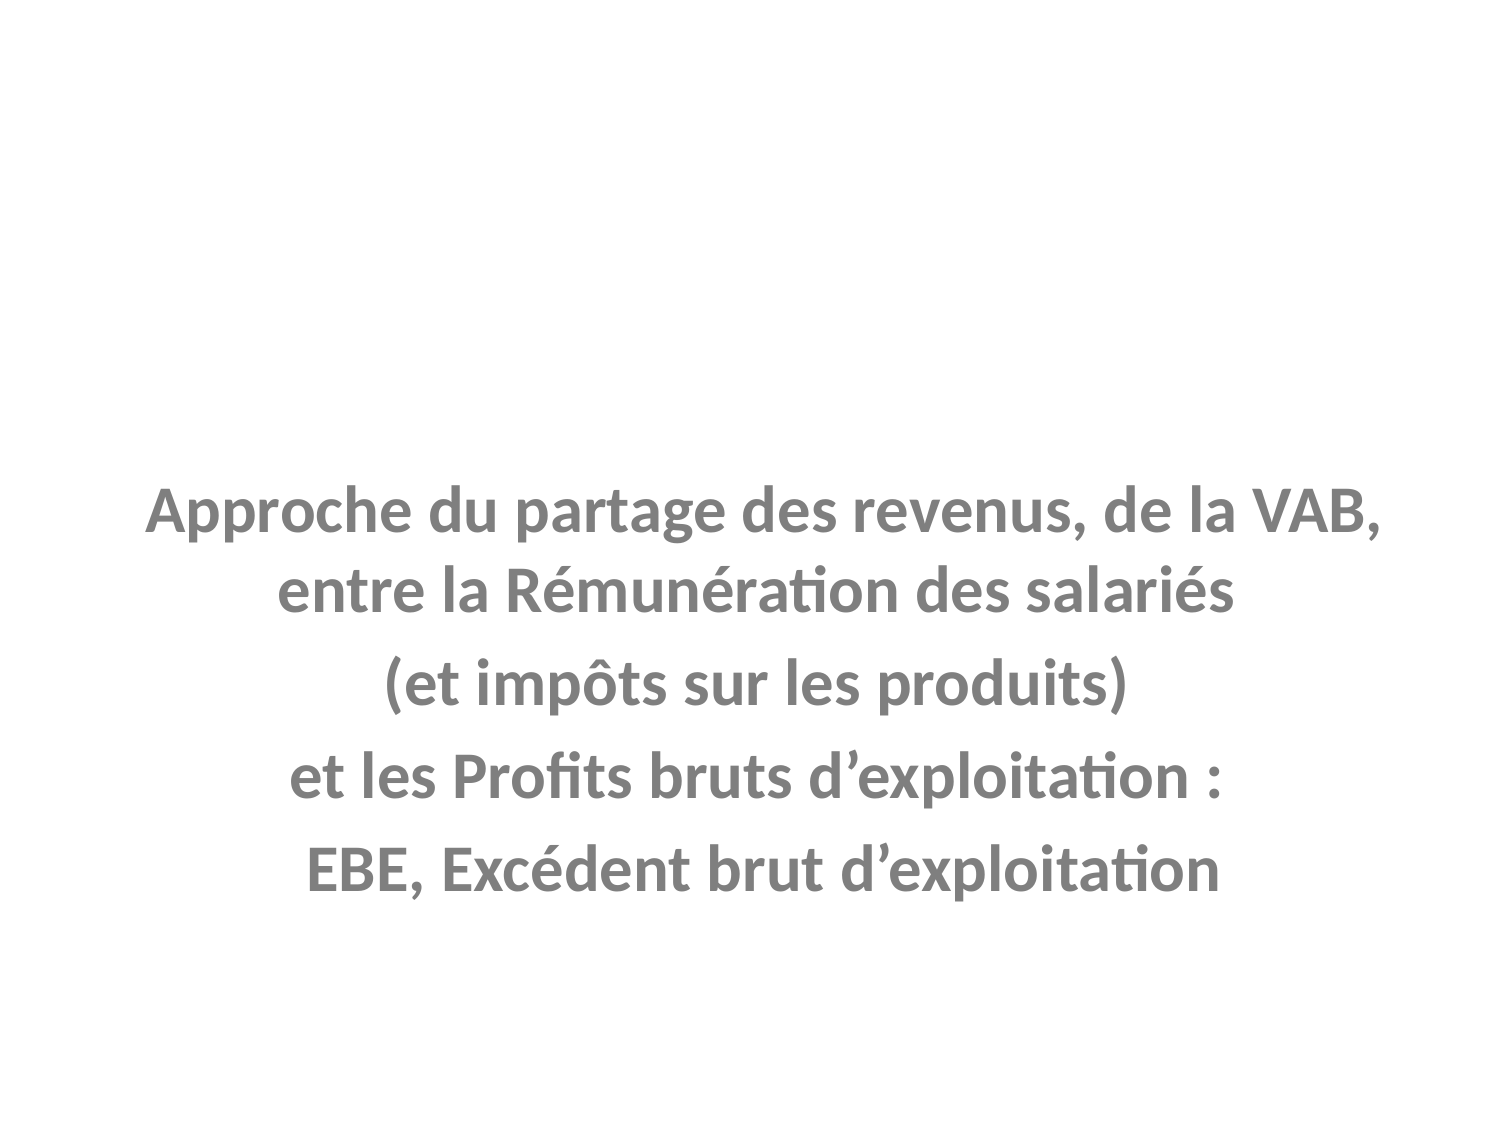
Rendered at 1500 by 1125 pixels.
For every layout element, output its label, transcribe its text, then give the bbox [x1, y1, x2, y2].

list Approche du partage des revenus, de la VAB, entre la Rémunération des salariés (et impôts sur les produits) et les Profits bruts d’exploitation : EBE, Excédent brut d’exploitation [75, 457, 1455, 1005]
